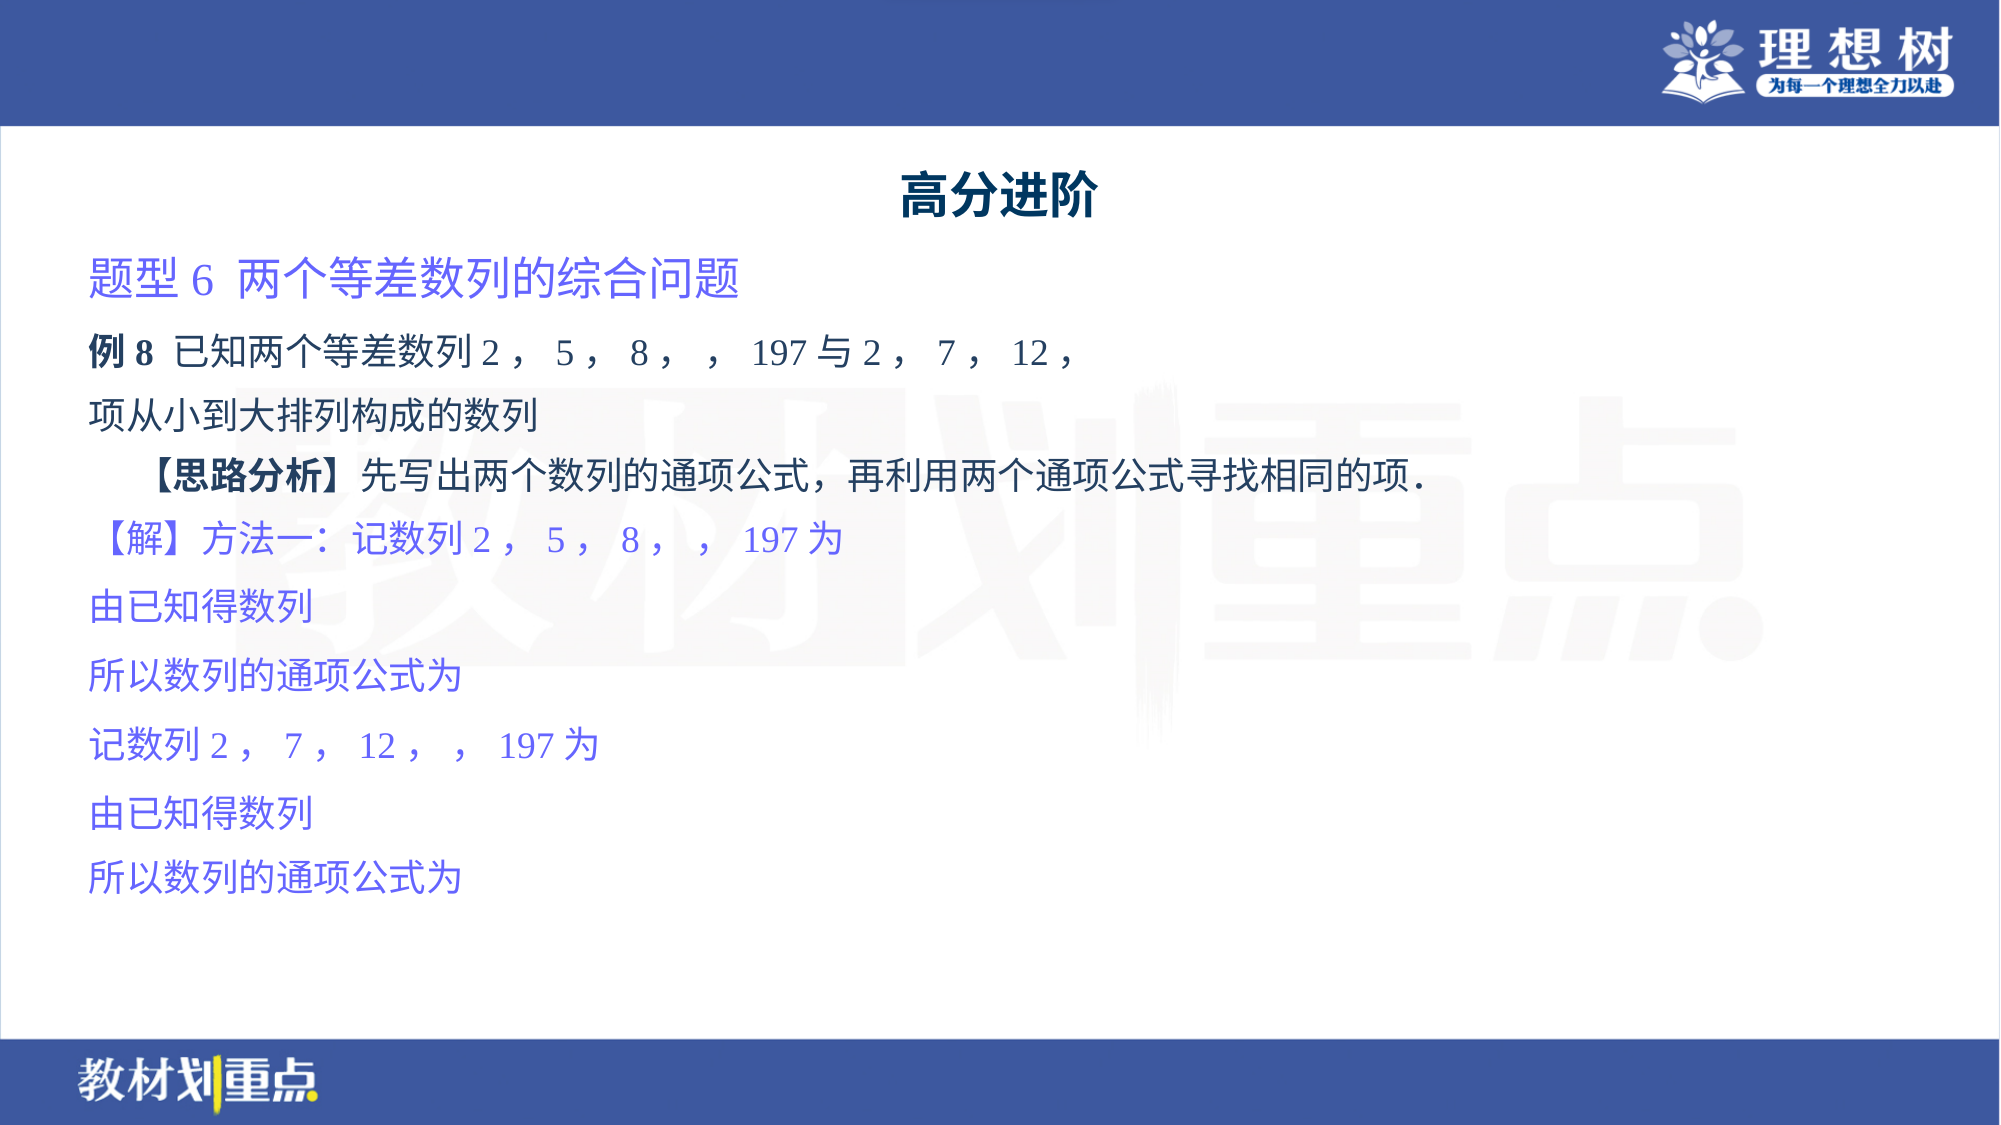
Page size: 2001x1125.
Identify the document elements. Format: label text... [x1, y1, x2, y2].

text_box 【思路分析】先写出两个数列的通项公式，再利用两个通项公式寻找相同的项． [88, 430, 1911, 491]
picture [0, 0, 2000, 1125]
text_box 高分进阶 [88, 135, 1911, 223]
text_box 题型6 两个等差数列的综合问题 [88, 223, 1911, 364]
